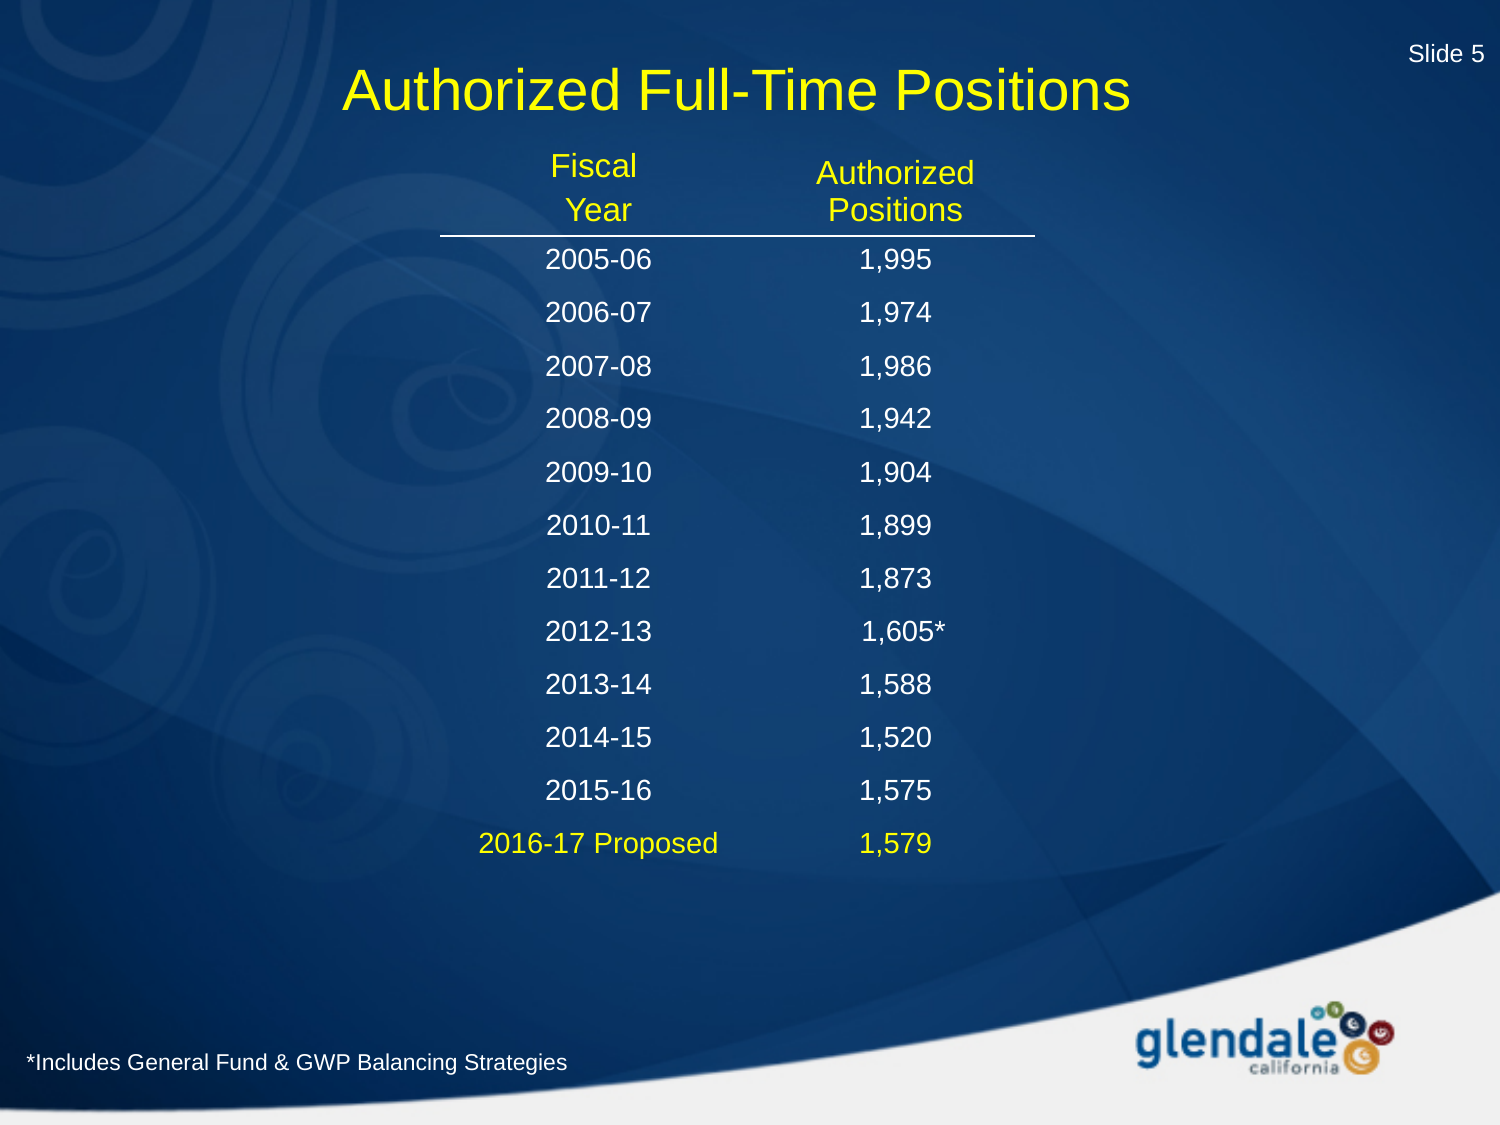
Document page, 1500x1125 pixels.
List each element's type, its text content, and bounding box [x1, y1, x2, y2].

table_cell 2007-08 [440, 342, 757, 395]
table_cell 2010-11 [440, 501, 757, 554]
table_cell 2008-09 [440, 395, 757, 448]
text_box Authorized Full-Time Positions [37, 37, 1438, 138]
slide_number Slide 5 [1149, 0, 1500, 75]
table_cell 1,942 [757, 395, 1035, 448]
table_cell 1,995 [757, 237, 1035, 289]
table_cell 1,588 [757, 661, 1035, 714]
table_cell 1,986 [757, 342, 1035, 395]
table_cell 1,605* [757, 607, 1035, 661]
table_cell 1,520 [757, 714, 1035, 767]
table_cell 2014-15 [440, 714, 757, 767]
table_cell 1,579 [757, 820, 1035, 873]
table_cell 2012-13 [440, 607, 757, 661]
table_cell 2016-17 Proposed [440, 820, 757, 873]
table_cell 1,575 [757, 767, 1035, 820]
picture [0, 0, 1500, 1125]
table_header Authorized Positions [757, 134, 1035, 235]
table_header Fiscal Year [440, 134, 757, 235]
text_box *Includes General Fund & GWP Balancing Strategies [11, 1039, 687, 1083]
table_cell 2006-07 [440, 289, 757, 342]
table_cell 2013-14 [440, 661, 757, 714]
table_cell 2015-16 [440, 767, 757, 820]
table_cell 1,899 [757, 501, 1035, 554]
table_cell 1,904 [757, 448, 1035, 501]
table_cell 1,974 [757, 289, 1035, 342]
table_cell 2009-10 [440, 448, 757, 501]
table_cell 1,873 [757, 554, 1035, 607]
table_cell 2005-06 [440, 237, 757, 289]
table_cell 2011-12 [440, 554, 757, 607]
